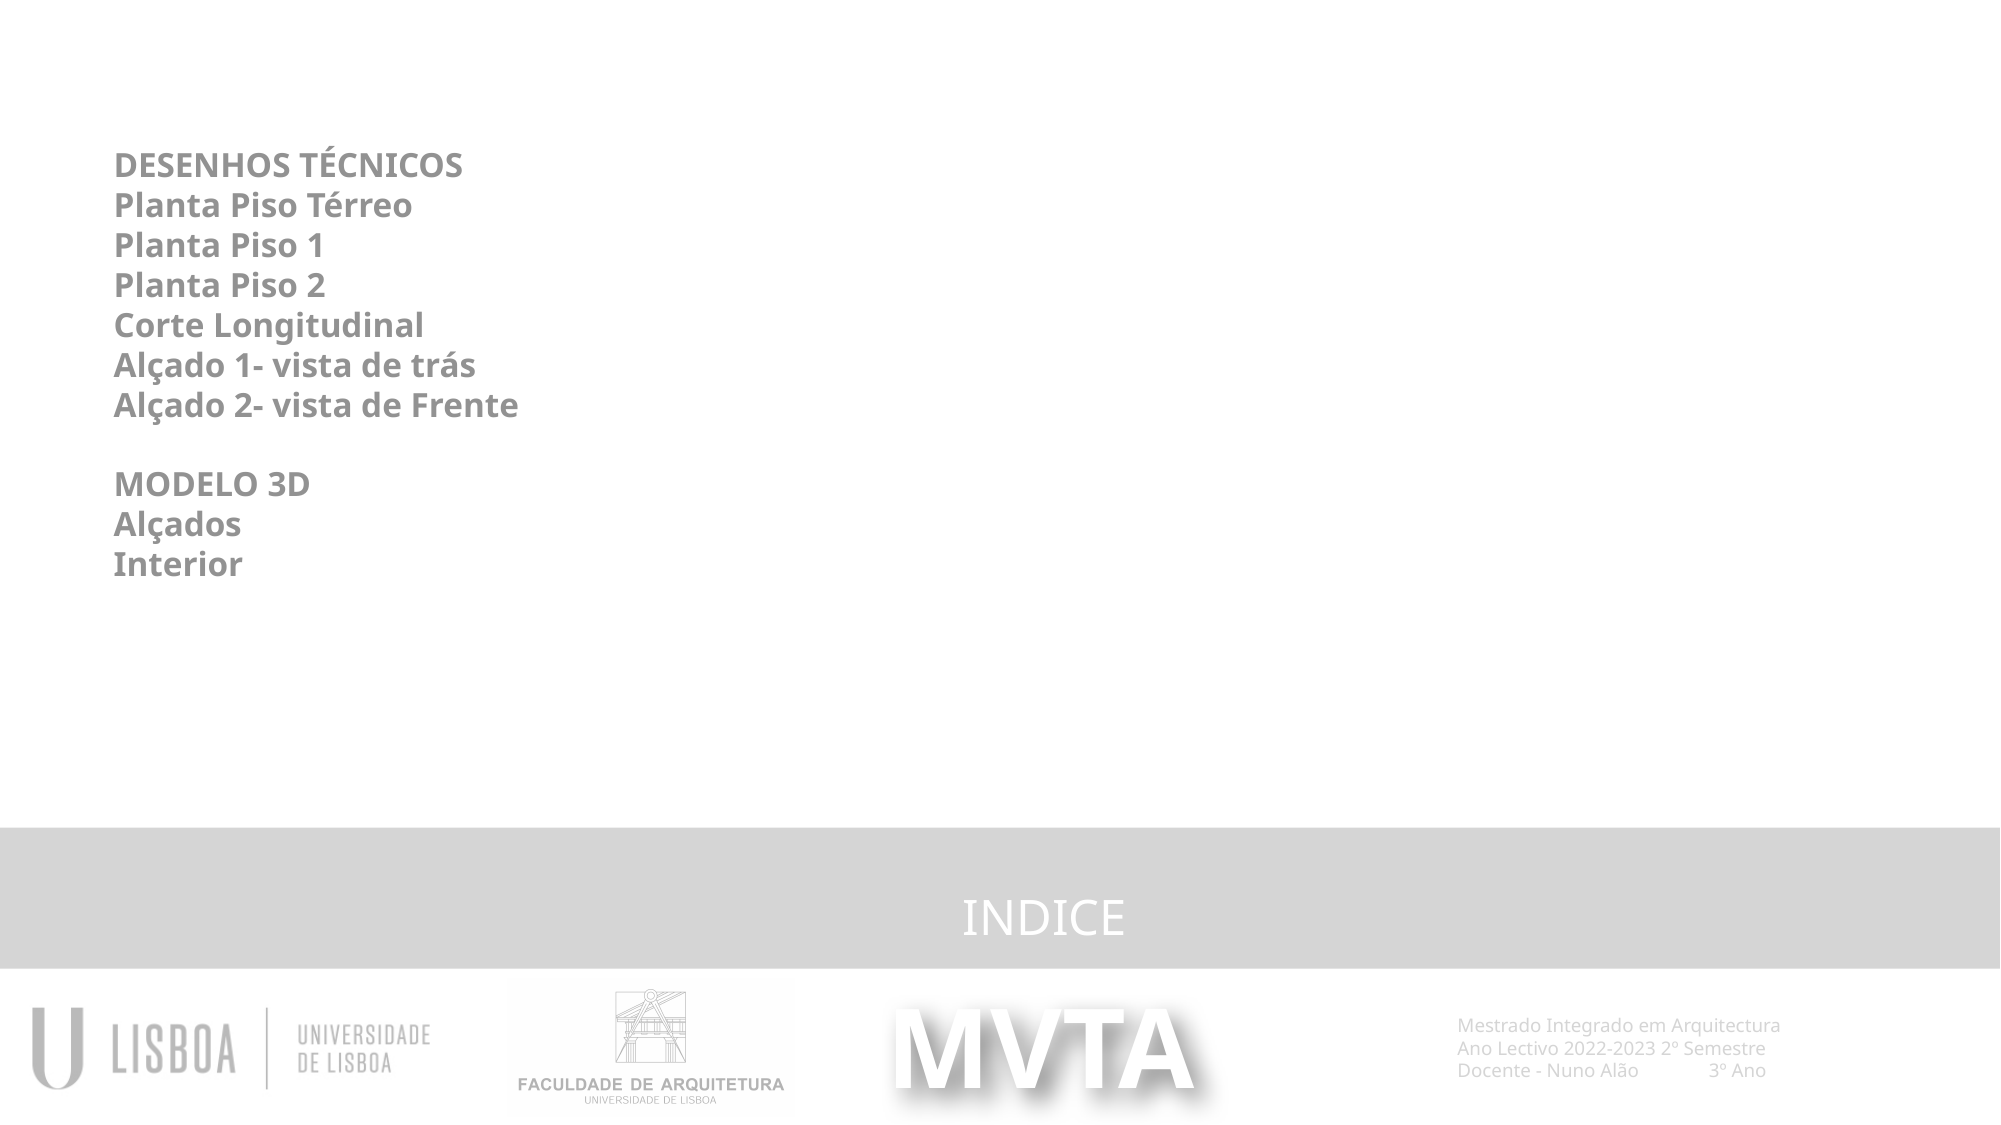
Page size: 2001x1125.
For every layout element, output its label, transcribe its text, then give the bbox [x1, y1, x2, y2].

text_box INDICE [0, 827, 2000, 969]
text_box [20, 966, 1992, 1124]
text_box DESENHOS TÉCNICOS Planta Piso Térreo Planta Piso 1 Planta Piso 2 Corte Longitudinal Alçado 1- vista de trás Alçado 2- vista de Frente MODELO 3D Alçados Interior [109, 140, 1823, 610]
